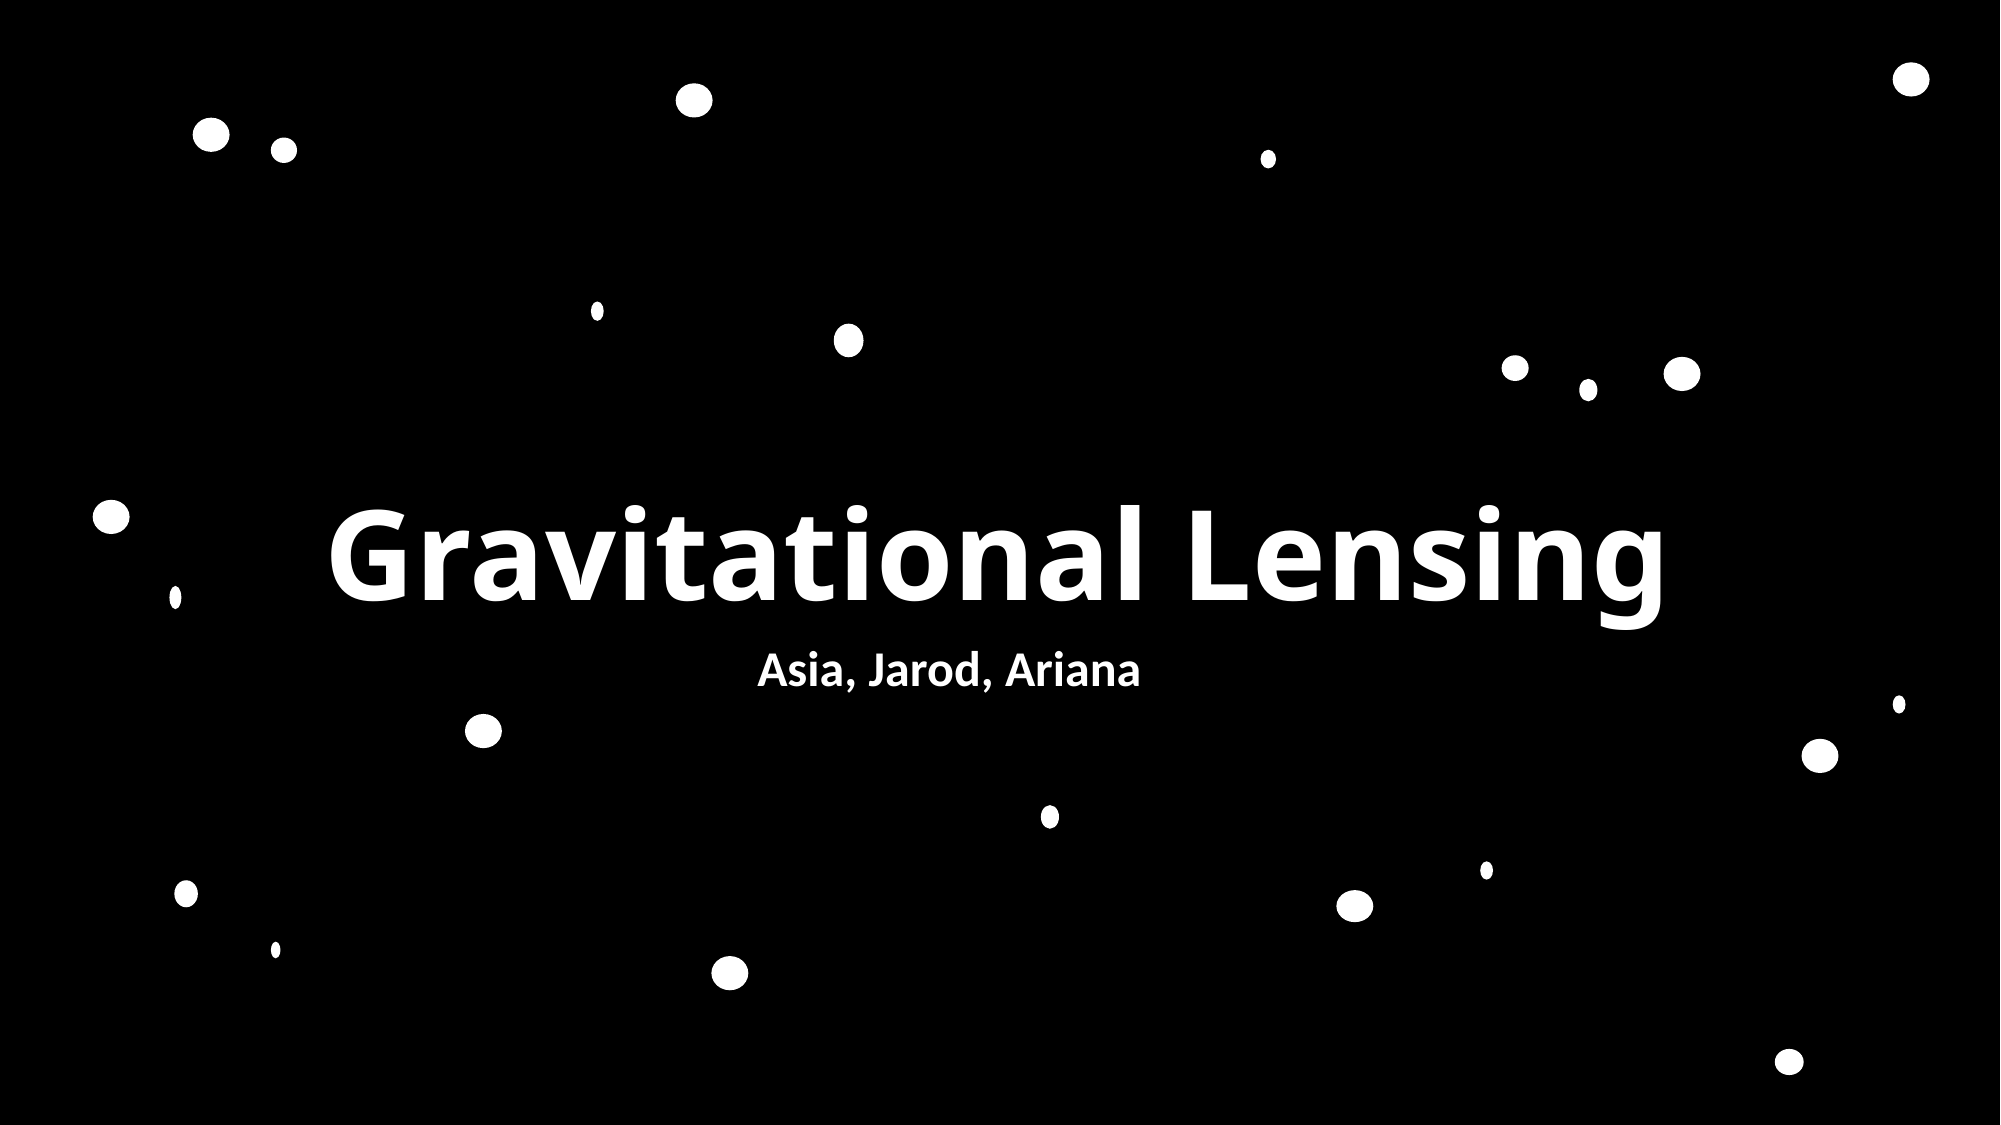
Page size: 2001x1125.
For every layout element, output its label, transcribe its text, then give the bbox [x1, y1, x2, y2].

text_box [92, 499, 130, 535]
text_box [169, 585, 182, 610]
text_box [270, 941, 281, 959]
text_box [1480, 861, 1494, 880]
text_box [833, 323, 864, 358]
subtitle Asia, Jarod, Ariana [199, 635, 1700, 908]
text_box [590, 301, 604, 321]
text_box [1336, 890, 1374, 923]
text_box [1663, 356, 1701, 392]
text_box [270, 137, 298, 163]
text_box [174, 880, 198, 908]
text_box [711, 956, 749, 991]
text_box [1260, 149, 1277, 169]
text_box [1040, 805, 1060, 829]
text_box [1892, 695, 1906, 714]
text_box [192, 117, 230, 152]
text_box [1801, 738, 1839, 774]
text_box [1579, 378, 1598, 402]
text_box [464, 713, 502, 749]
text_box [1501, 355, 1529, 382]
text_box [1774, 1048, 1804, 1076]
text_box [1892, 62, 1930, 97]
text_box [675, 83, 713, 118]
title Gravitational Lensing [249, 243, 1750, 635]
